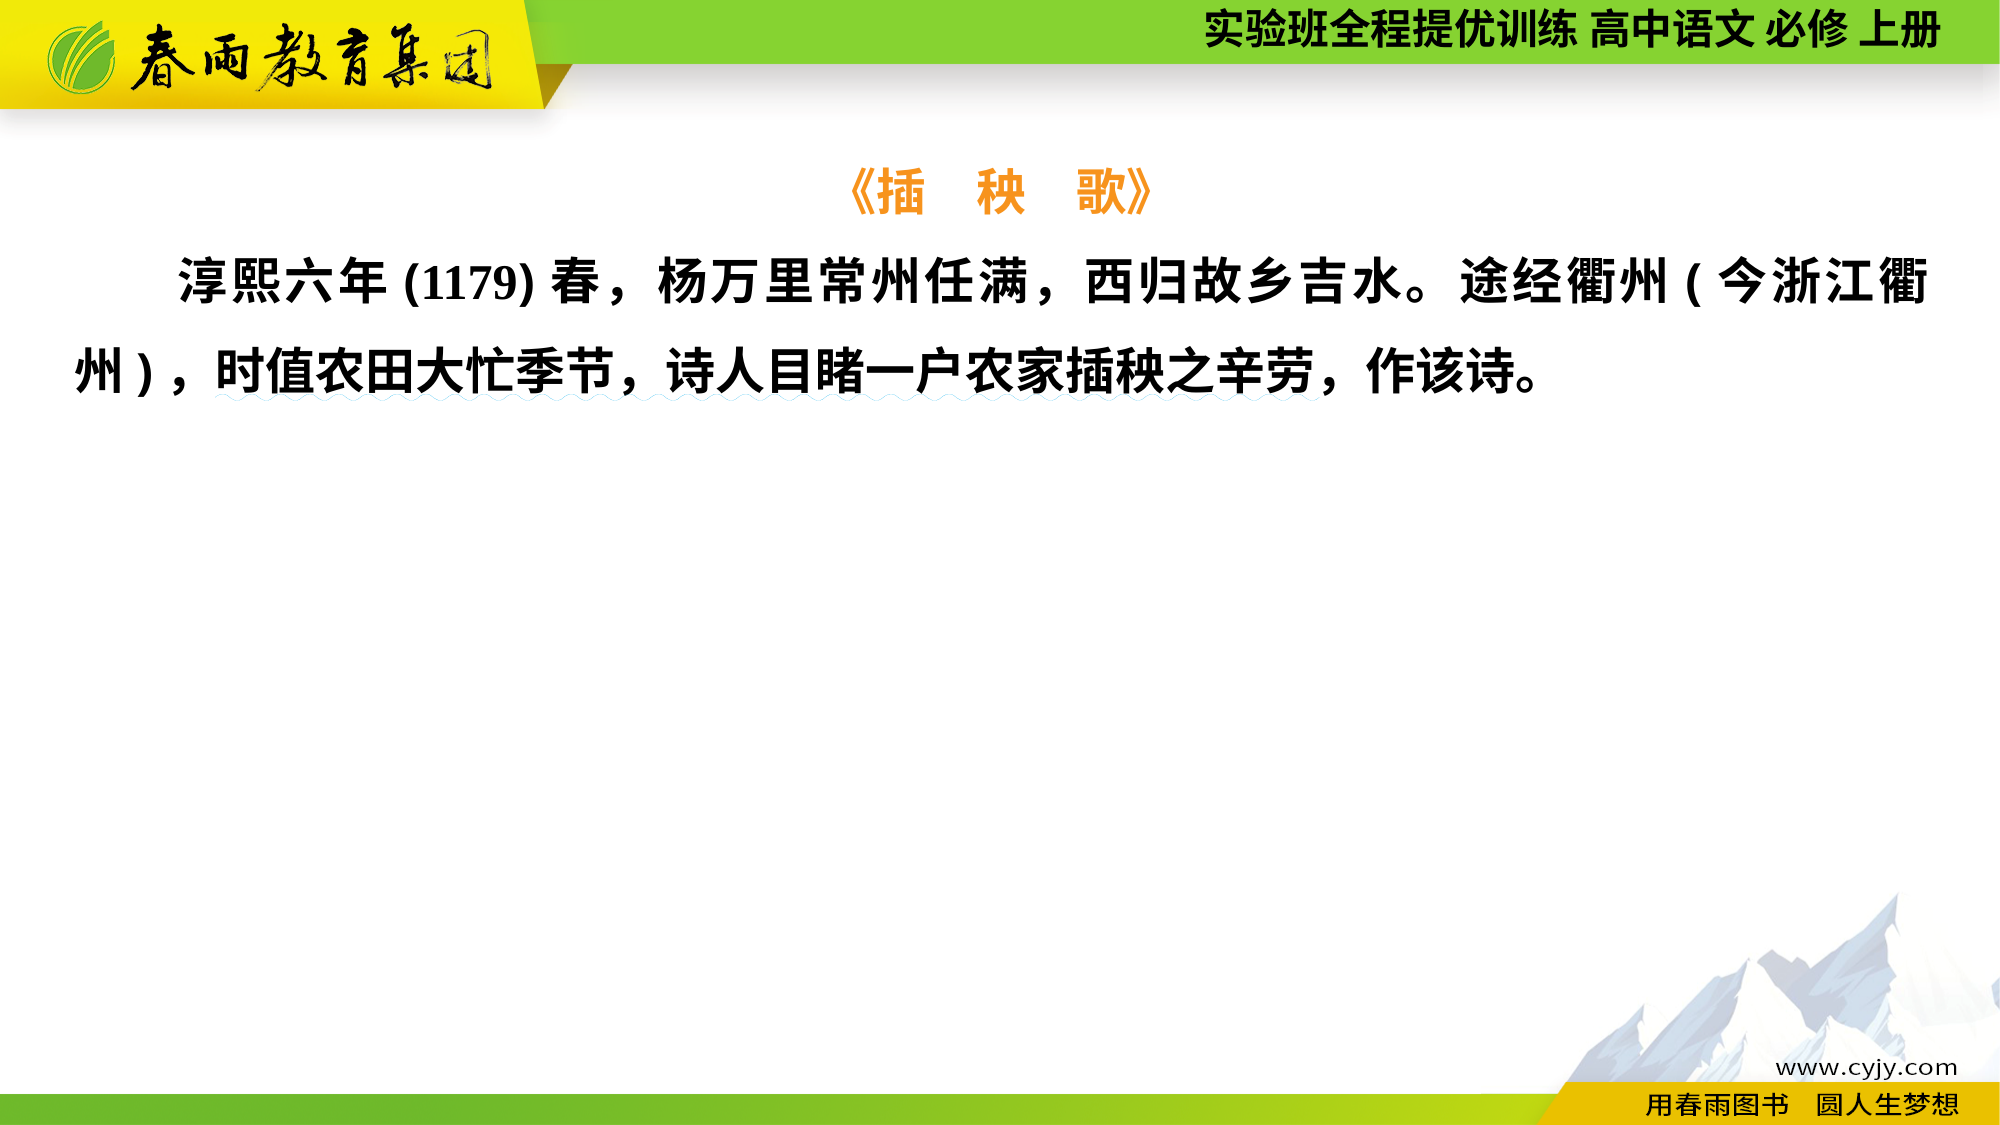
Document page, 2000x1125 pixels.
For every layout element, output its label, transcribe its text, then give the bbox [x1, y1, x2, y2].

list 《插 秧 歌》 淳熙六年(1179)春，杨万里常州任满，西归故乡吉水。途经衢州(今浙江衢州)，时值农田大忙季节，诗人目睹一户农家插秧之辛劳，作该诗。 [59, 122, 1944, 399]
picture [0, 0, 2000, 1125]
